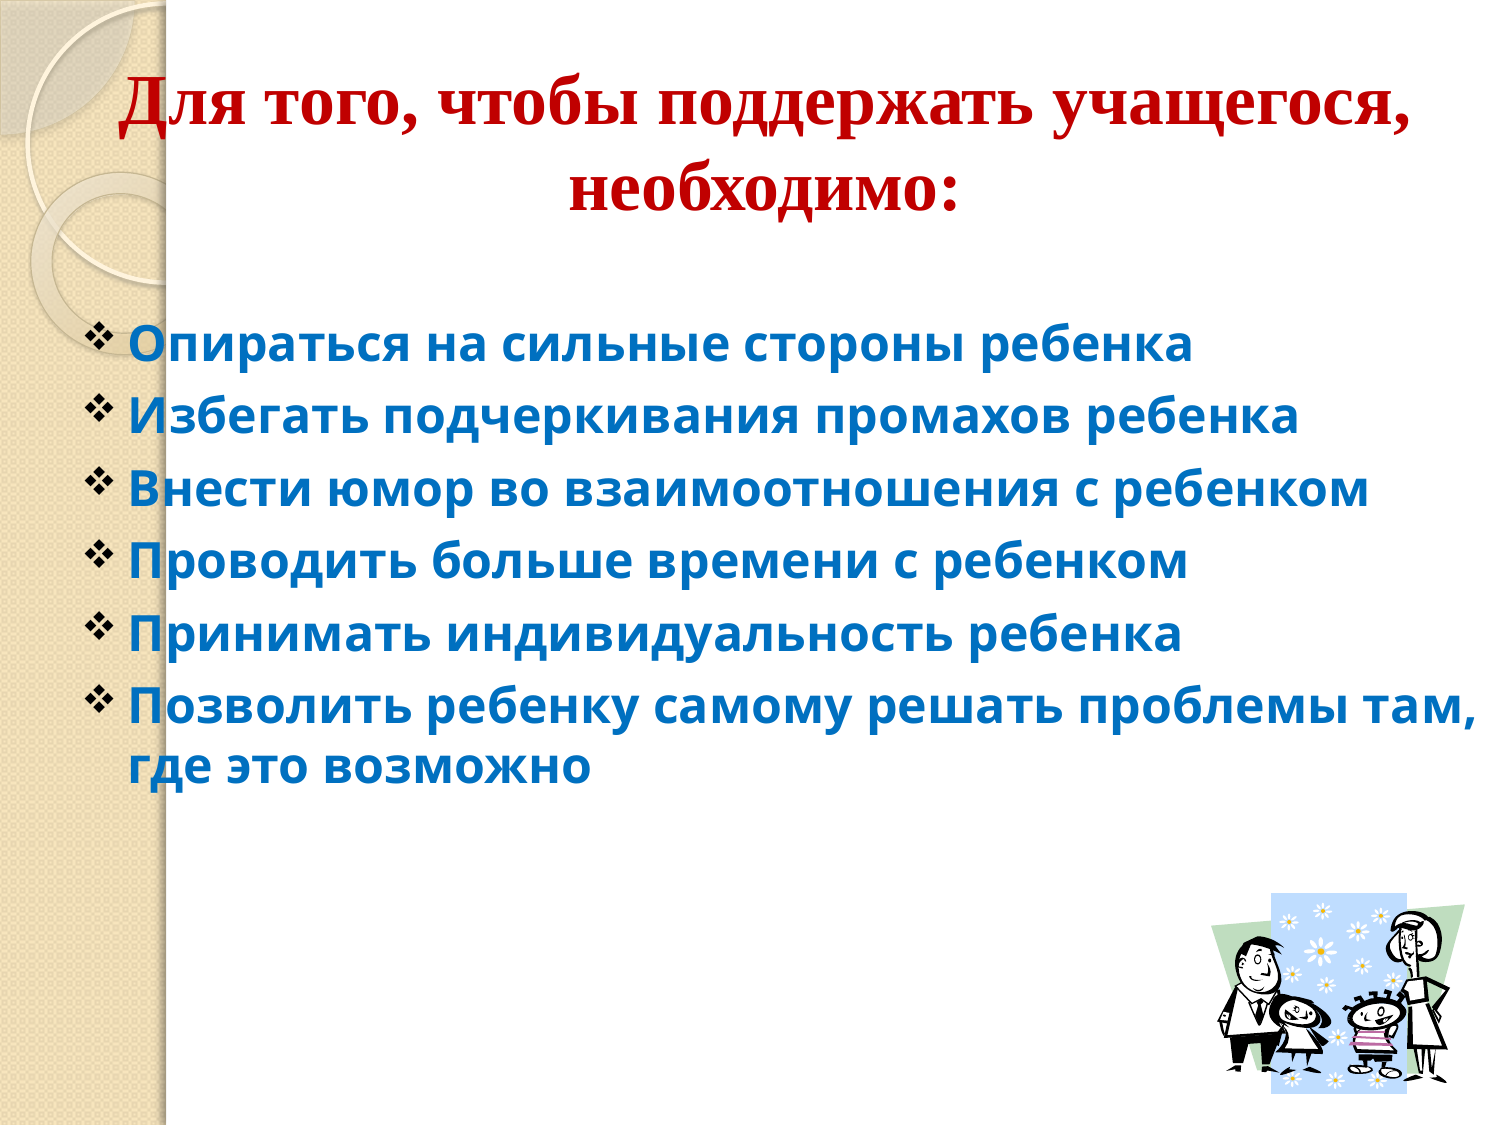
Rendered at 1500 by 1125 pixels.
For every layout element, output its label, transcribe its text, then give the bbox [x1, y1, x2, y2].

list Опираться на сильные стороны ребенка Избегать подчеркивания промахов ребенка Внести юмор во взаимоотношения с ребенком Проводить больше времени с ребенком Принимать индивидуальность ребенка Позволить ребенку самому решать проблемы там, где это возможно [53, 303, 1500, 1091]
picture [1210, 892, 1465, 1095]
title Для того, чтобы поддержать учащегося, необходимо: [64, 45, 1466, 233]
